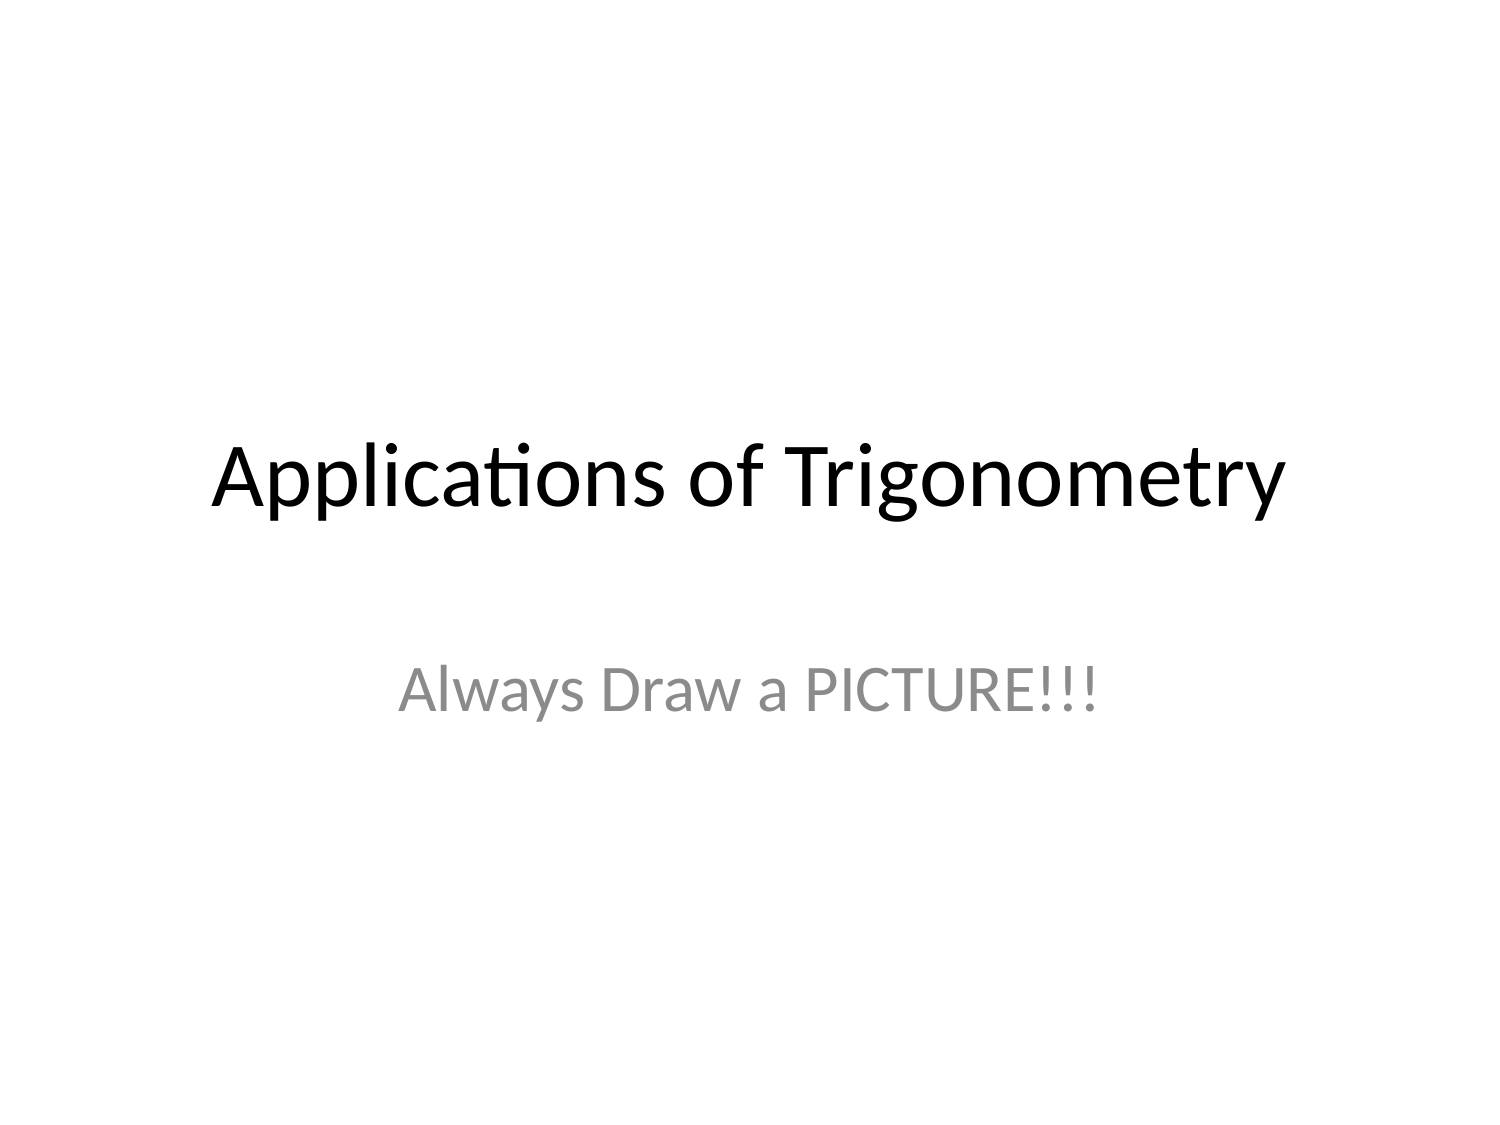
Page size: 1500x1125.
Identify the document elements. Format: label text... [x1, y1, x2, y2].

title Applications of Trigonometry [112, 349, 1388, 591]
subtitle Always Draw a PICTURE!!! [225, 637, 1275, 925]
